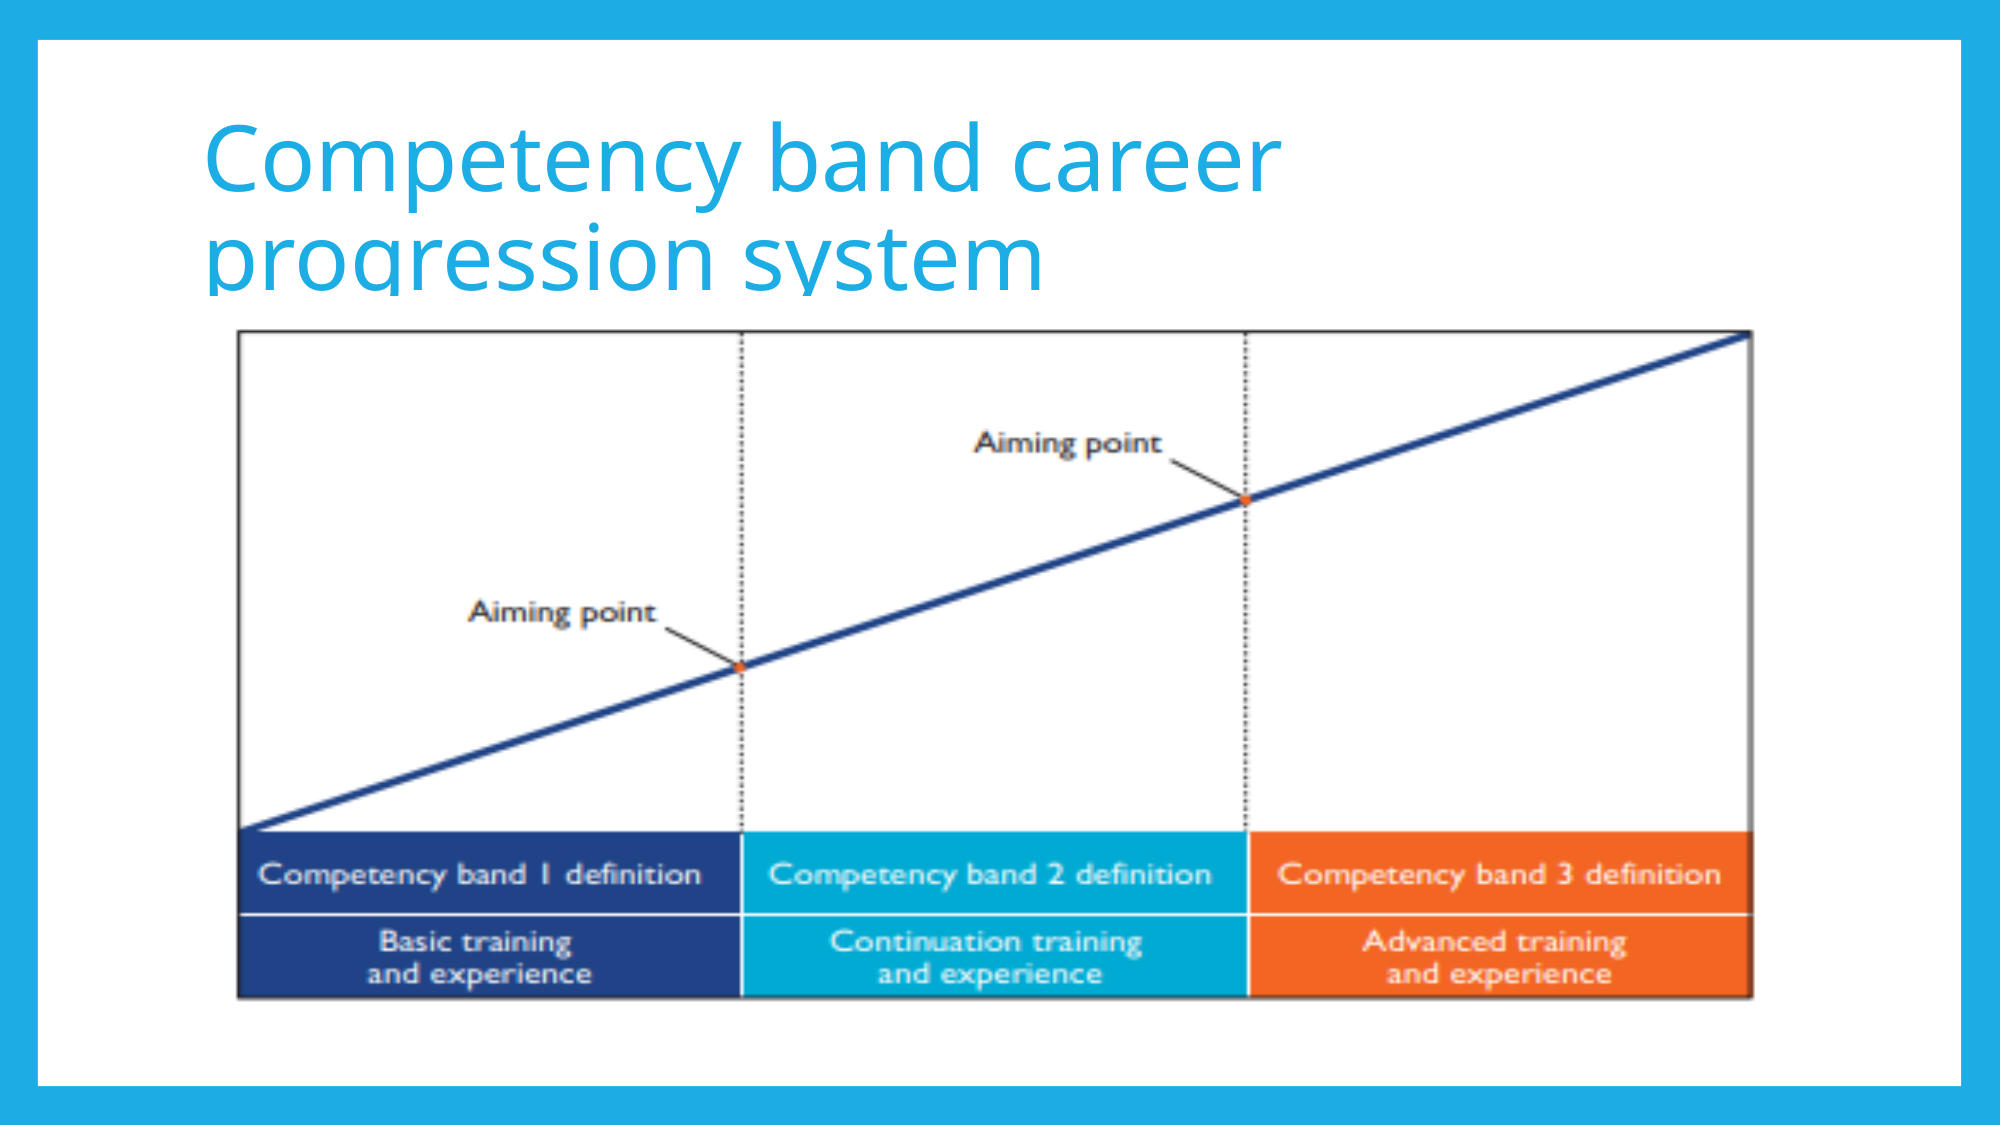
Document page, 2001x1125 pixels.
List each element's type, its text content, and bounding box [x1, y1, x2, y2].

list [187, 296, 1840, 1026]
title Competency band career progression system [187, 99, 1808, 296]
